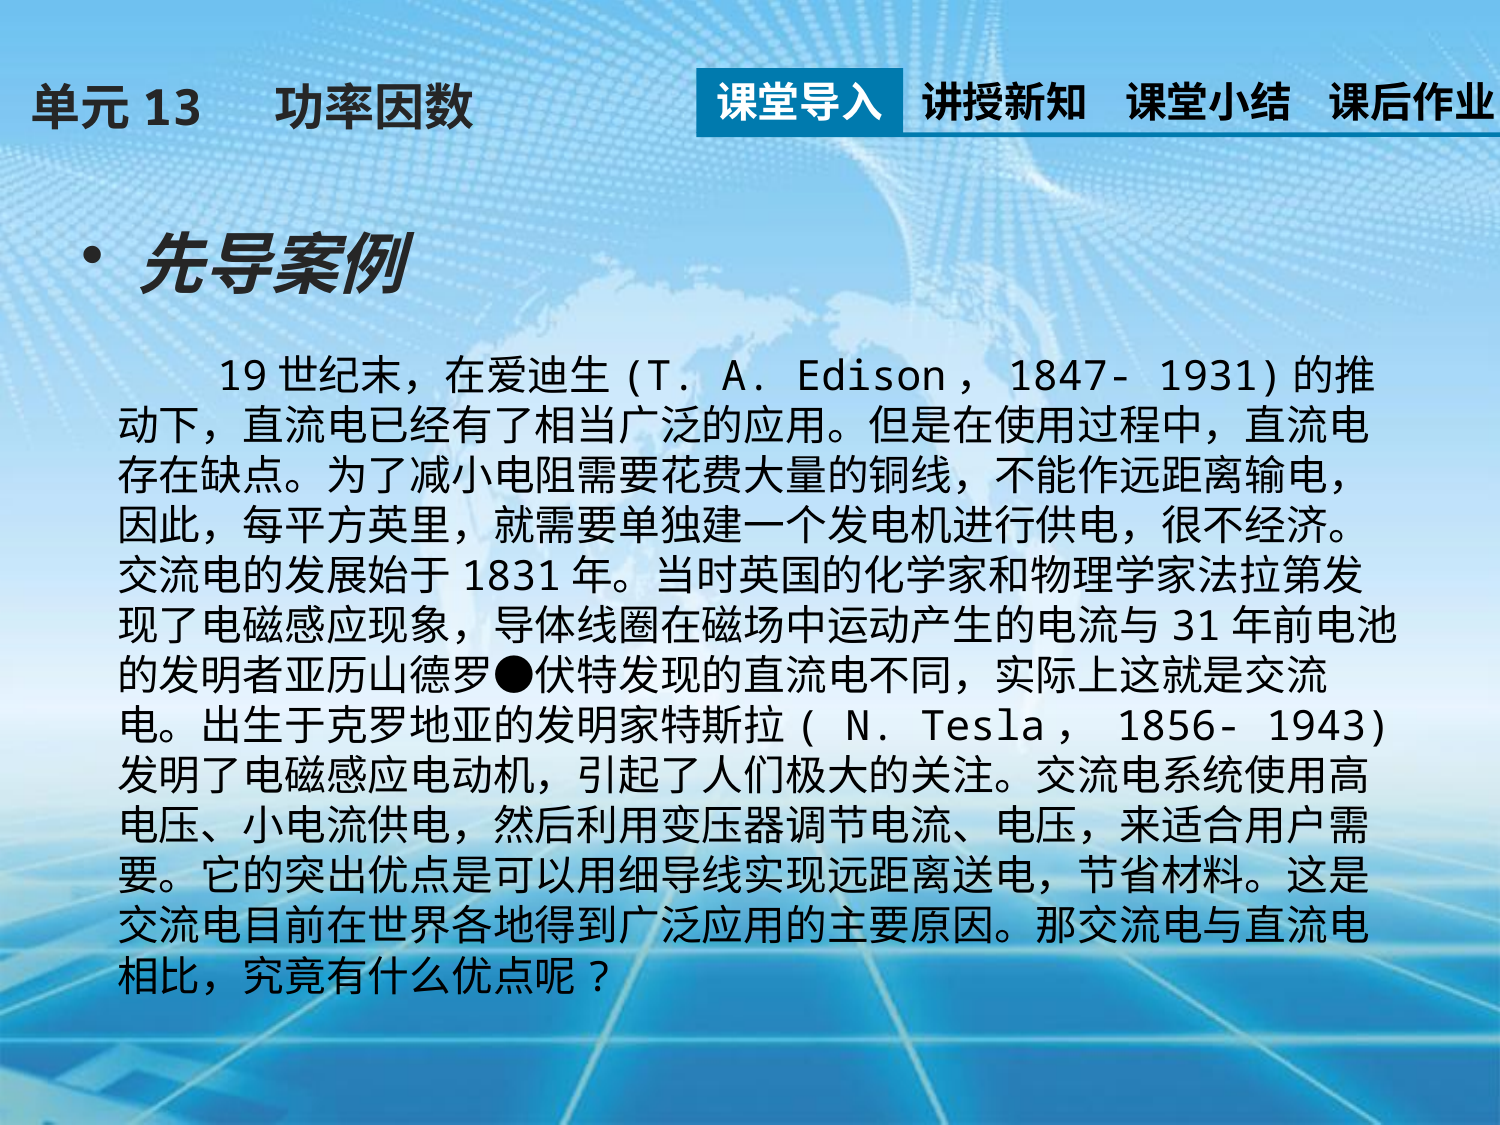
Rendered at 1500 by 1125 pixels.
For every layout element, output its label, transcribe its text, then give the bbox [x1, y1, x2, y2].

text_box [15, 67, 1500, 144]
text_box 19世纪末，在爱迪生(T. A. Edison，1847- 1931)的推动下，直流电已经有了相当广泛的应用。但是在使用过程中，直流电存在缺点。为了减小电阻需要花费大量的铜线，不能作远距离输电，因此，每平方英里，就需要单独建一个发电机进行供电，很不经济。交流电的发展始于1831年。当时英国的化学家和物理学家法拉第发现了电磁感应现象，导体线圈在磁场中运动产生的电流与31年前电池的发明者亚历山德罗●伏特发现的直流电不同，实际上这就是交流电。出生于克罗地亚的发明家特斯拉( N. Tesla， 1856- 1943)发明了电磁感应电动机，引起了人们极大的关注。交流电系统使用高电压、小电流供电，然后利用变压器调节电流、电压，来适合用户需要。它的突出优点是可以用细导线实现远距离送电，节省材料。这是交流电目前在世界各地得到广泛应用的主要原因。那交流电与直流电相比，究竟有什么优点呢? [102, 341, 1415, 938]
text_box 先导案例 [66, 214, 1417, 321]
picture [0, 0, 1500, 1125]
